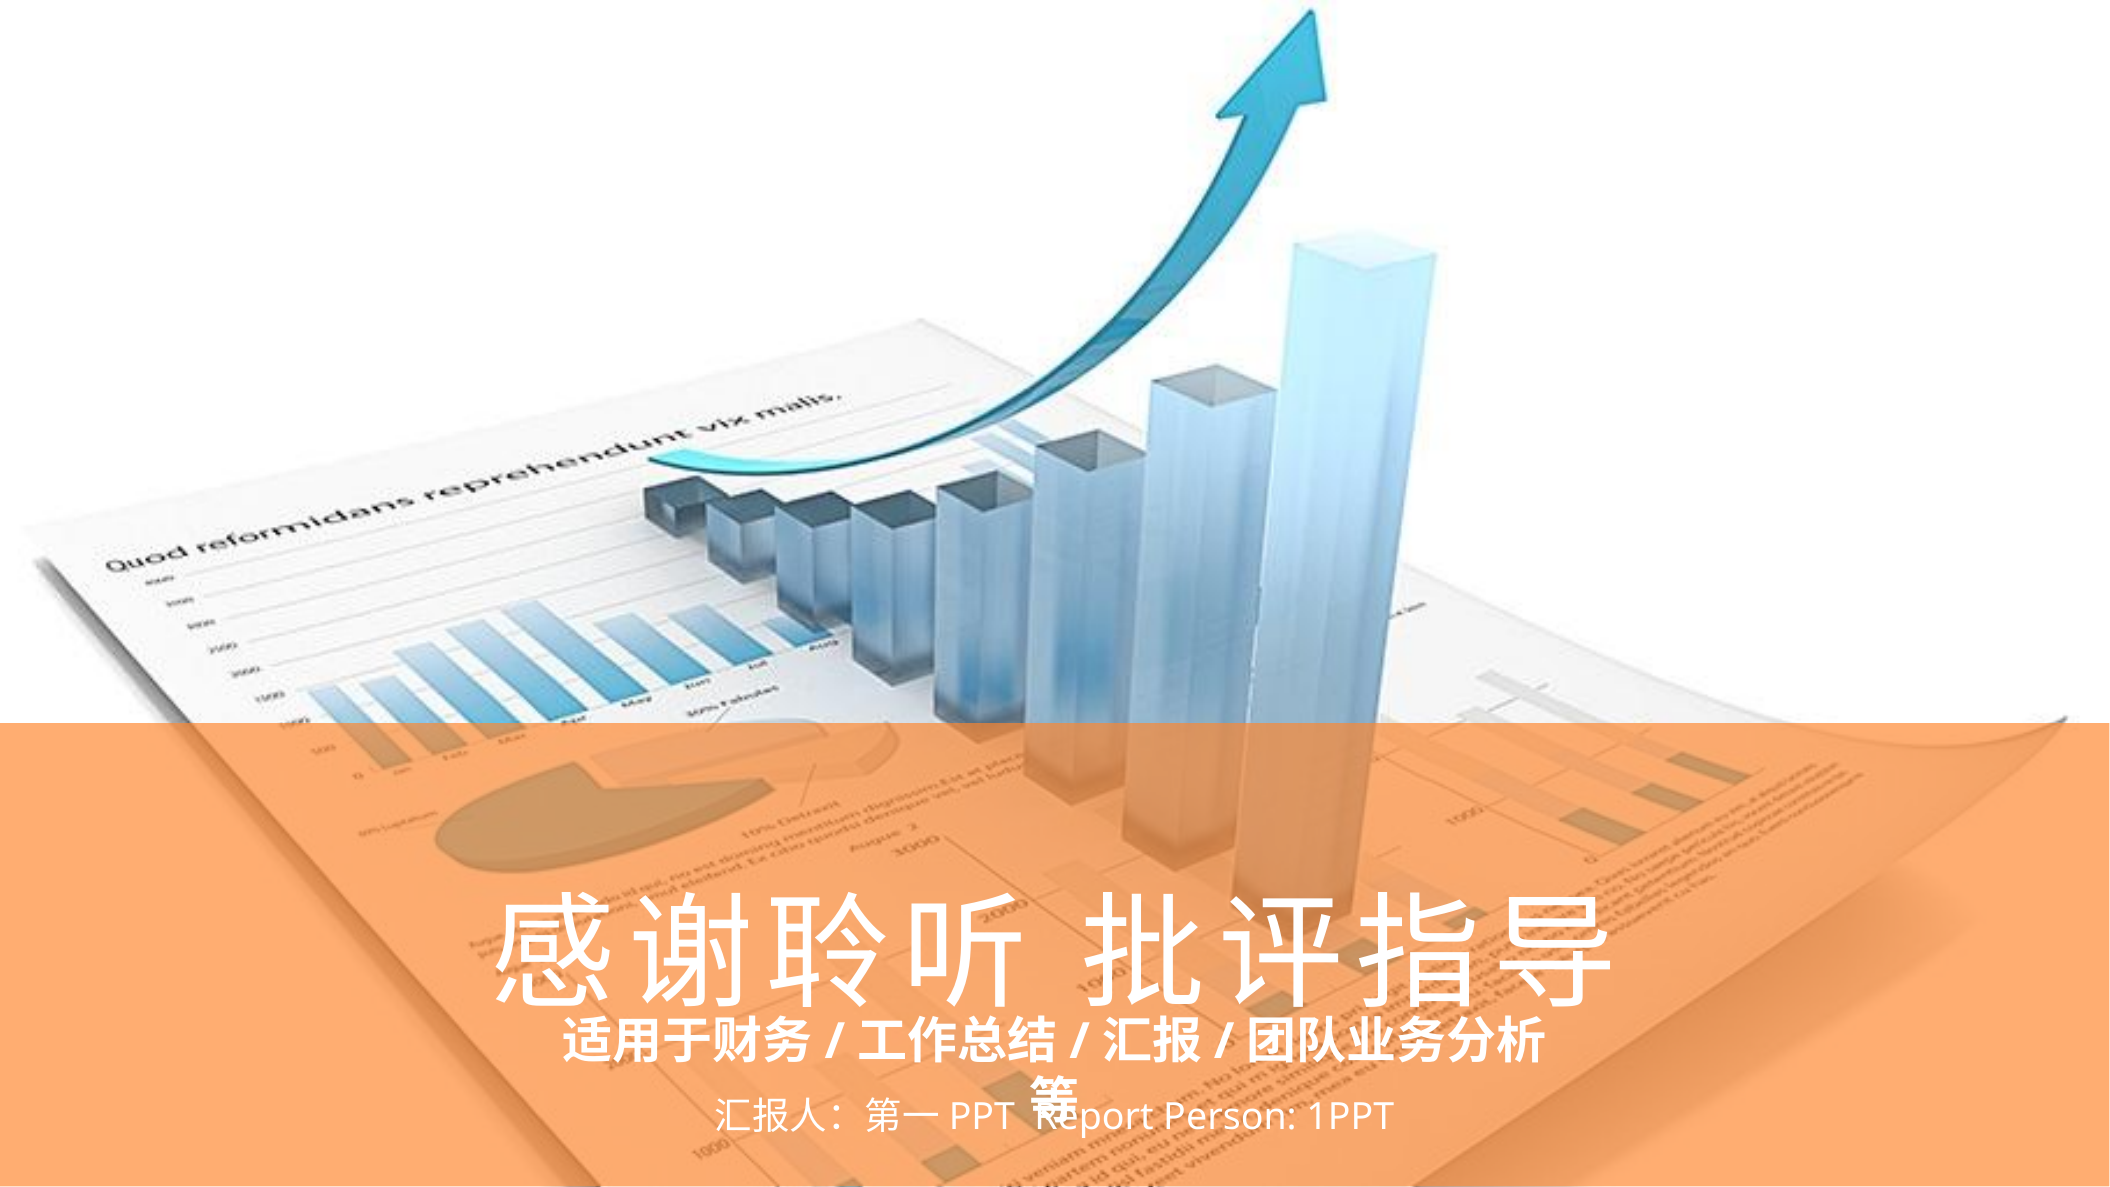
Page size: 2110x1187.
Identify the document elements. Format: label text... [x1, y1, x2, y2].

text_box 适用于财务/工作总结/汇报/团队业务分析等 [542, 1008, 1567, 1129]
text_box [0, 0, 2110, 722]
text_box [0, 722, 2110, 1187]
text_box 汇报人：第一PPT Report Person: 1PPT [589, 1092, 1521, 1138]
text_box 感谢聆听 批评指导 [336, 872, 1773, 1023]
